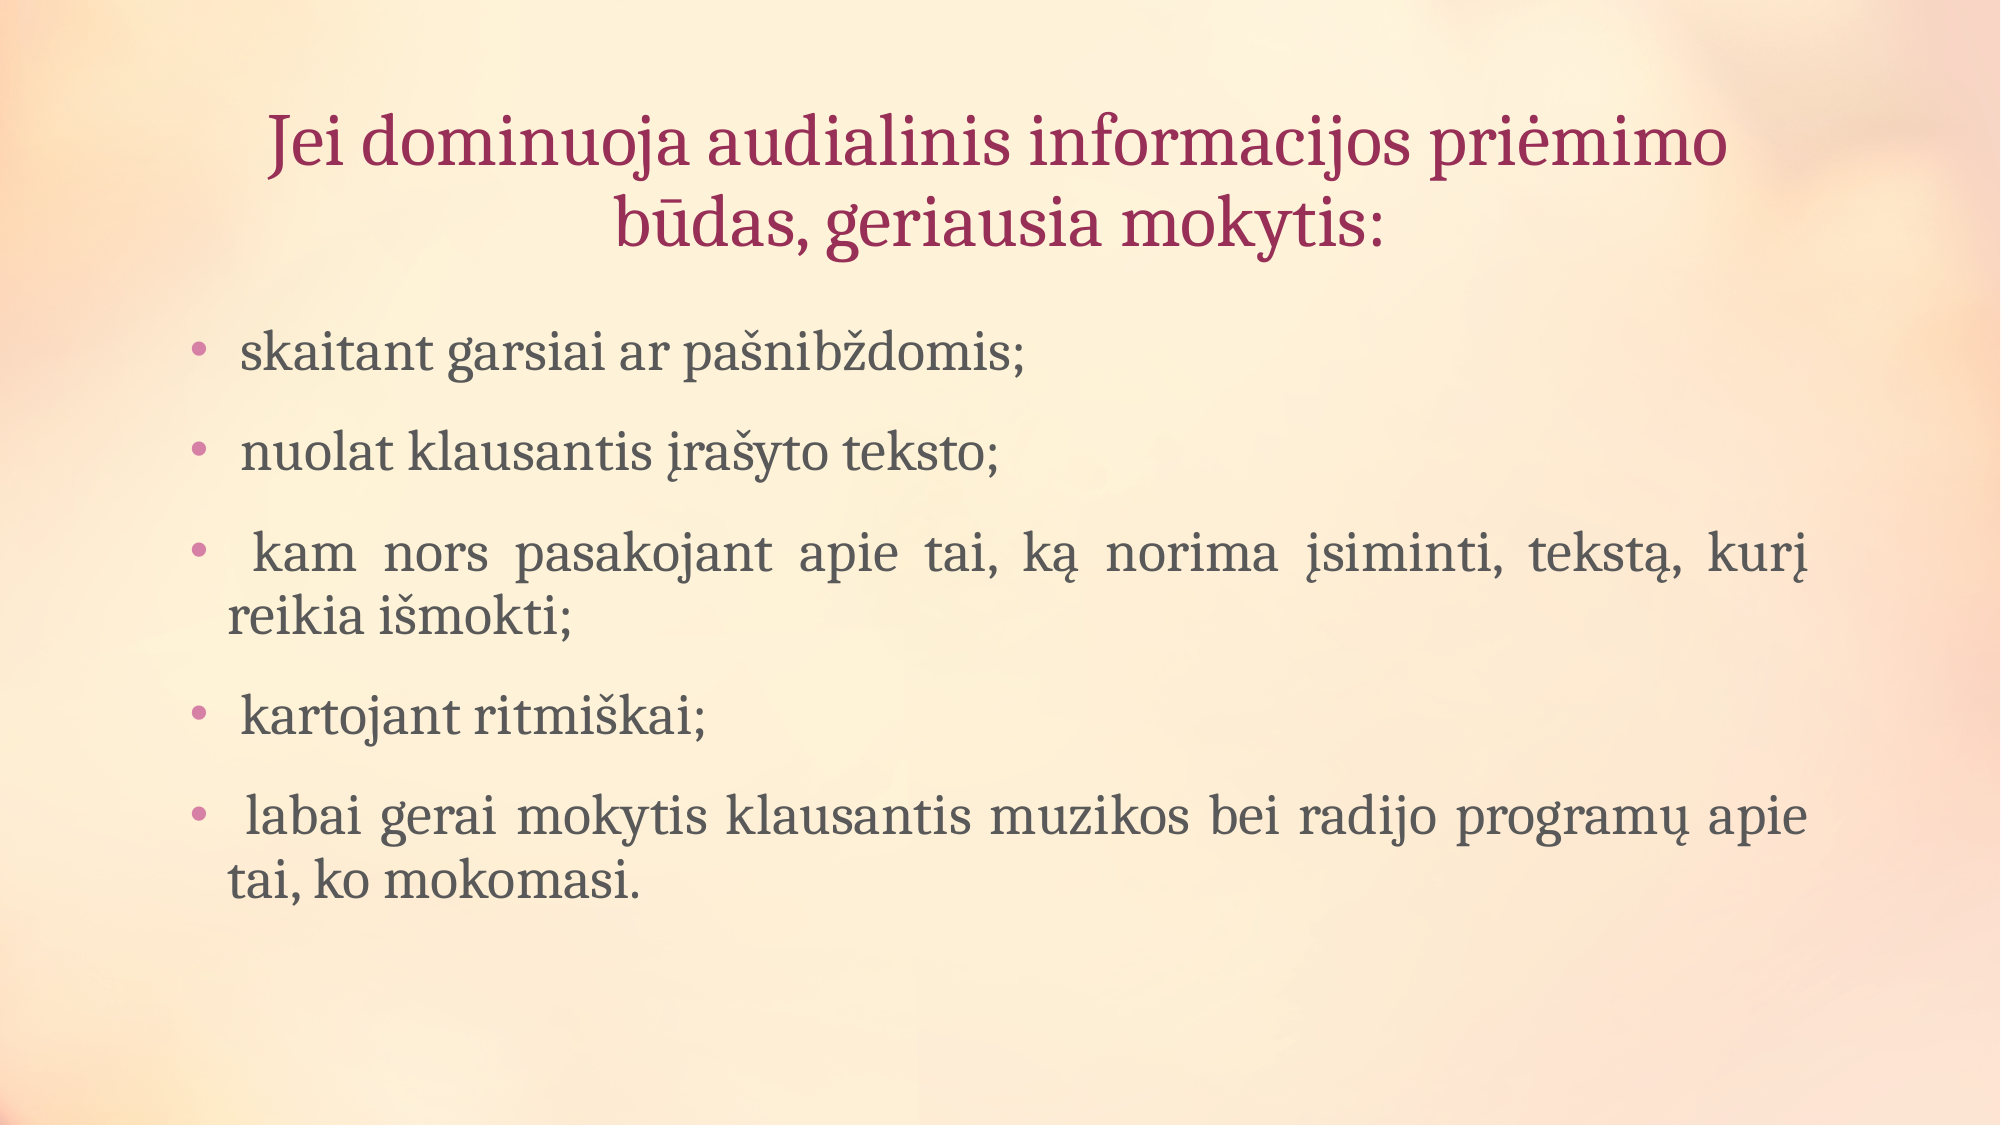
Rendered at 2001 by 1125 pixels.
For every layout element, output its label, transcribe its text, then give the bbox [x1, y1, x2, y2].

title Jei dominuoja audialinis informacijos priėmimo būdas, geriausia mokytis: [174, 74, 1826, 271]
list skaitant garsiai ar pašnibždomis; nuolat klausantis įrašyto teksto; kam nors pasakojant apie tai, ką norima įsiminti, tekstą, kurį reikia išmokti; kartojant ritmiškai; labai gerai mokytis klausantis muzikos bei radijo programų apie tai, ko mokomasi. [174, 312, 1826, 1013]
picture [0, 0, 2001, 1125]
